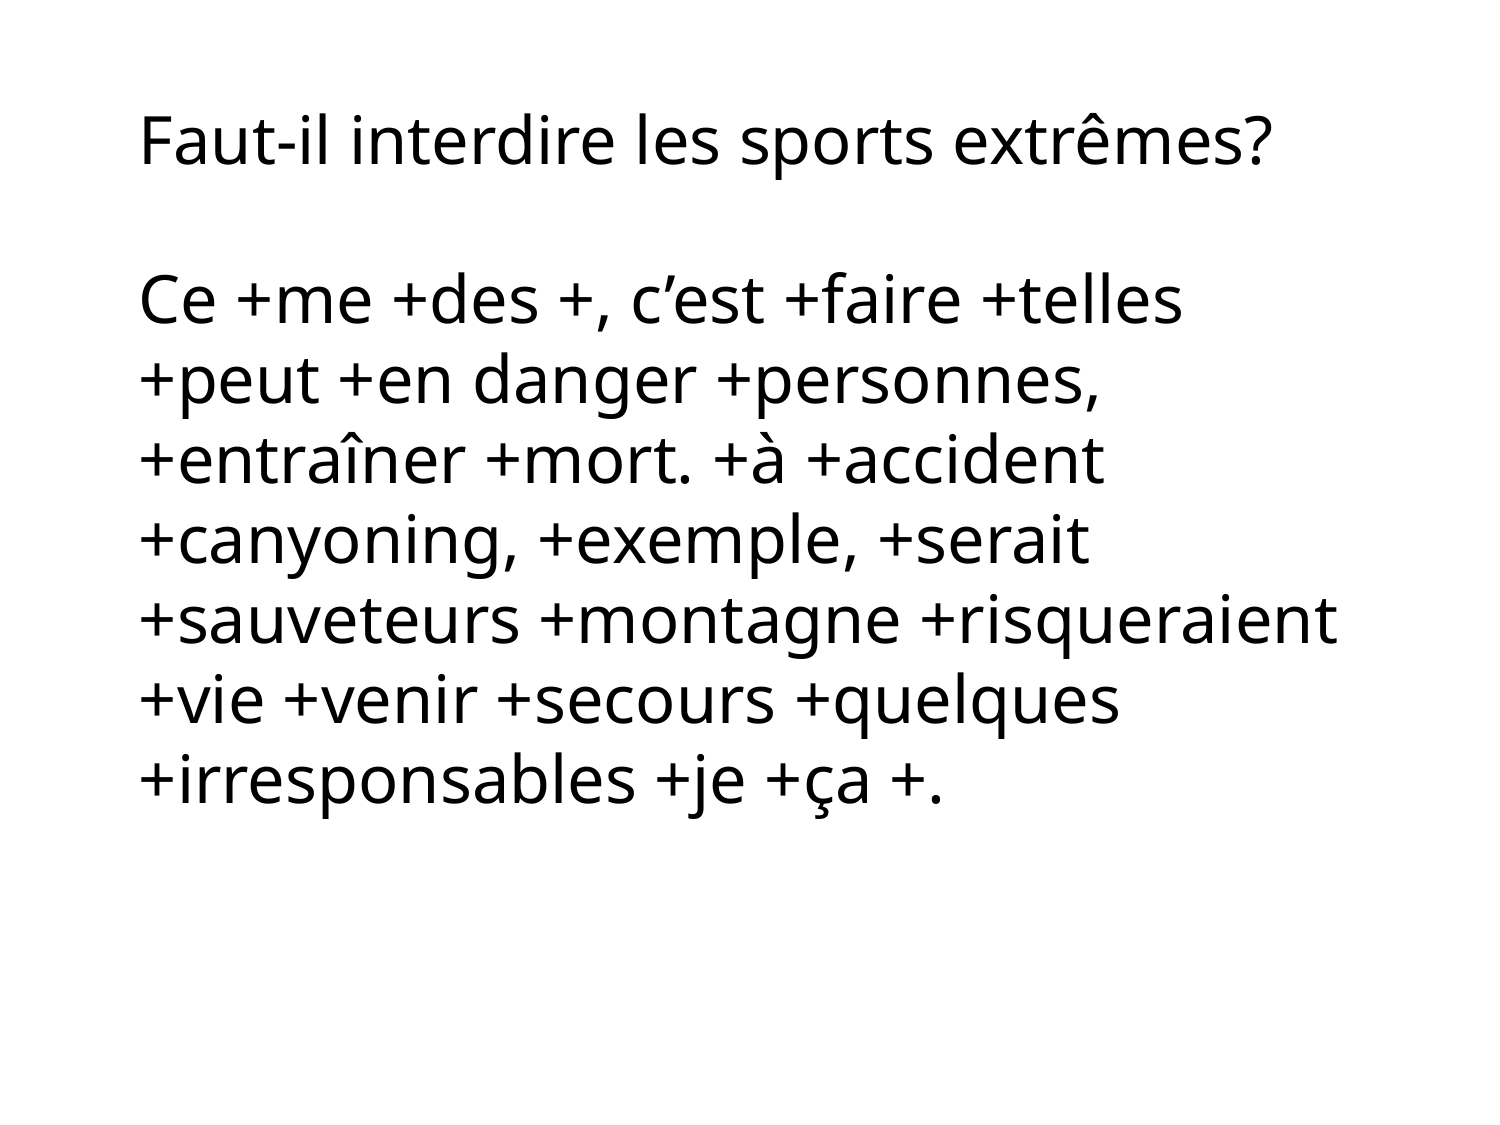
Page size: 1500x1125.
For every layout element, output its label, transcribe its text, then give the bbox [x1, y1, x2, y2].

text_box Faut-il interdire les sports extrêmes? Ce +me +des +, c’est +faire +telles +peut +en danger +personnes, +entraîner +mort. +à +accident +canyoning, +exemple, +serait +sauveteurs +montagne +risqueraient +vie +venir +secours +quelques +irresponsables +je +ça +. [123, 90, 1376, 825]
